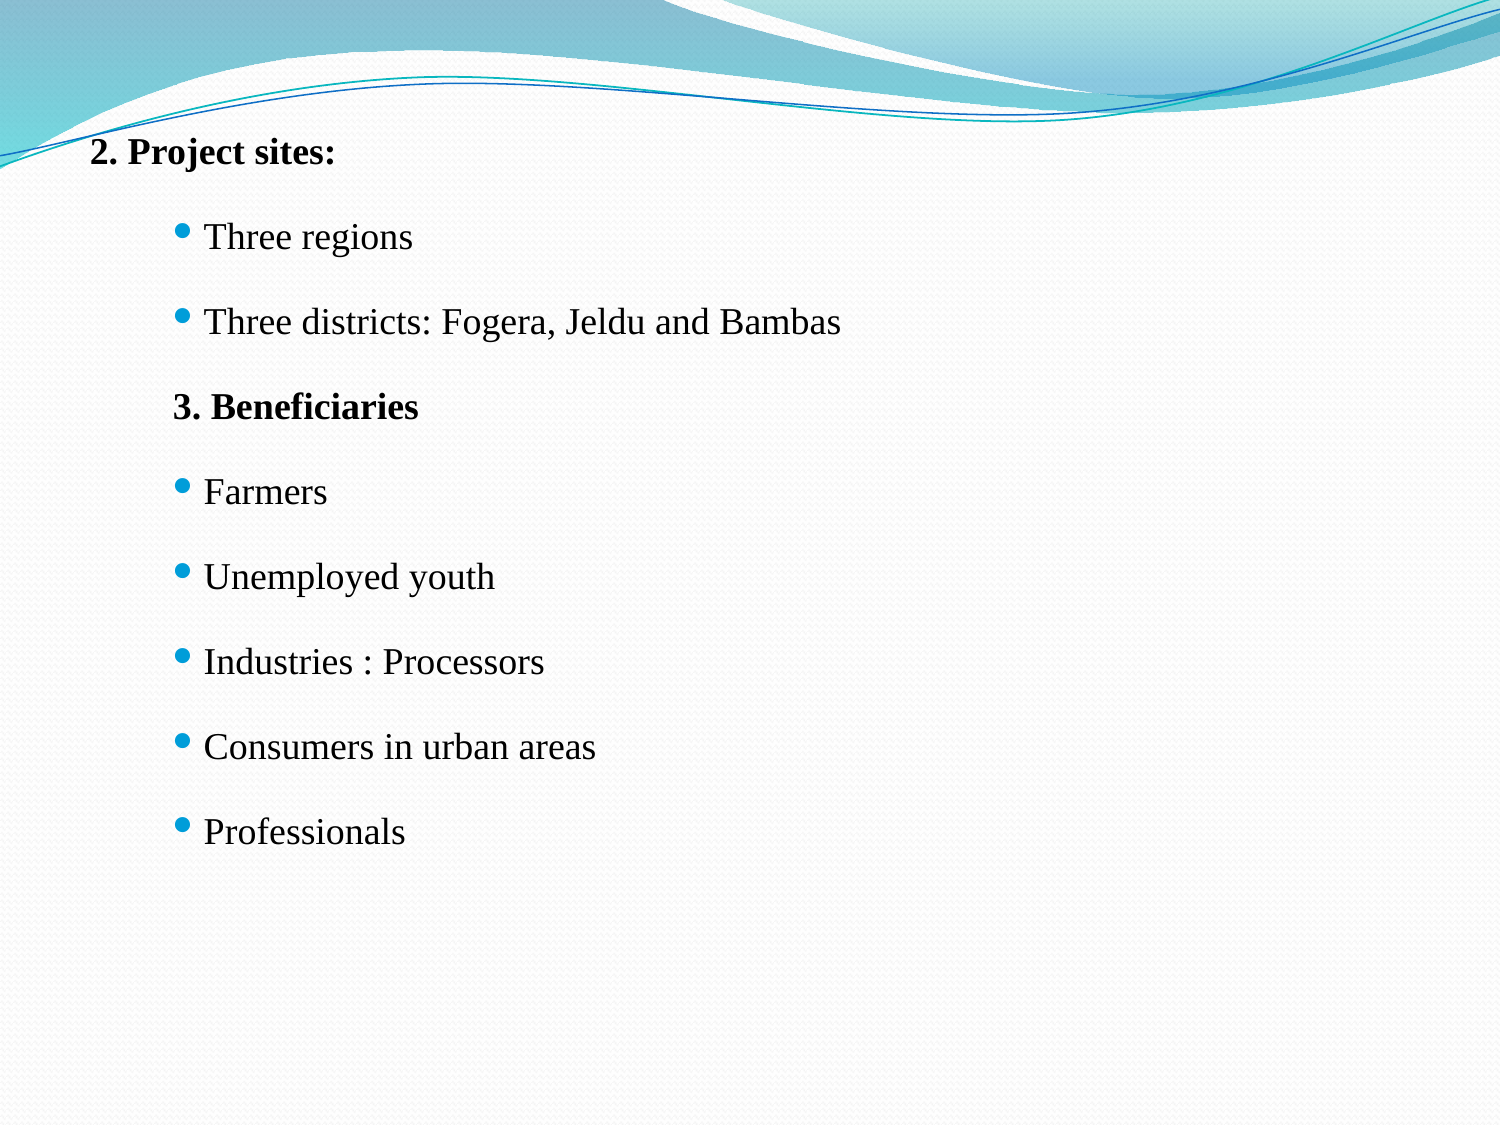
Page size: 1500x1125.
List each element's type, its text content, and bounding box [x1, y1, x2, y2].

list 2. Project sites: Three regions Three districts: Fogera, Jeldu and Bambas 3. Beneficiaries Farmers Unemployed youth Industries : Processors Consumers in urban areas Professionals [75, 87, 1463, 1063]
